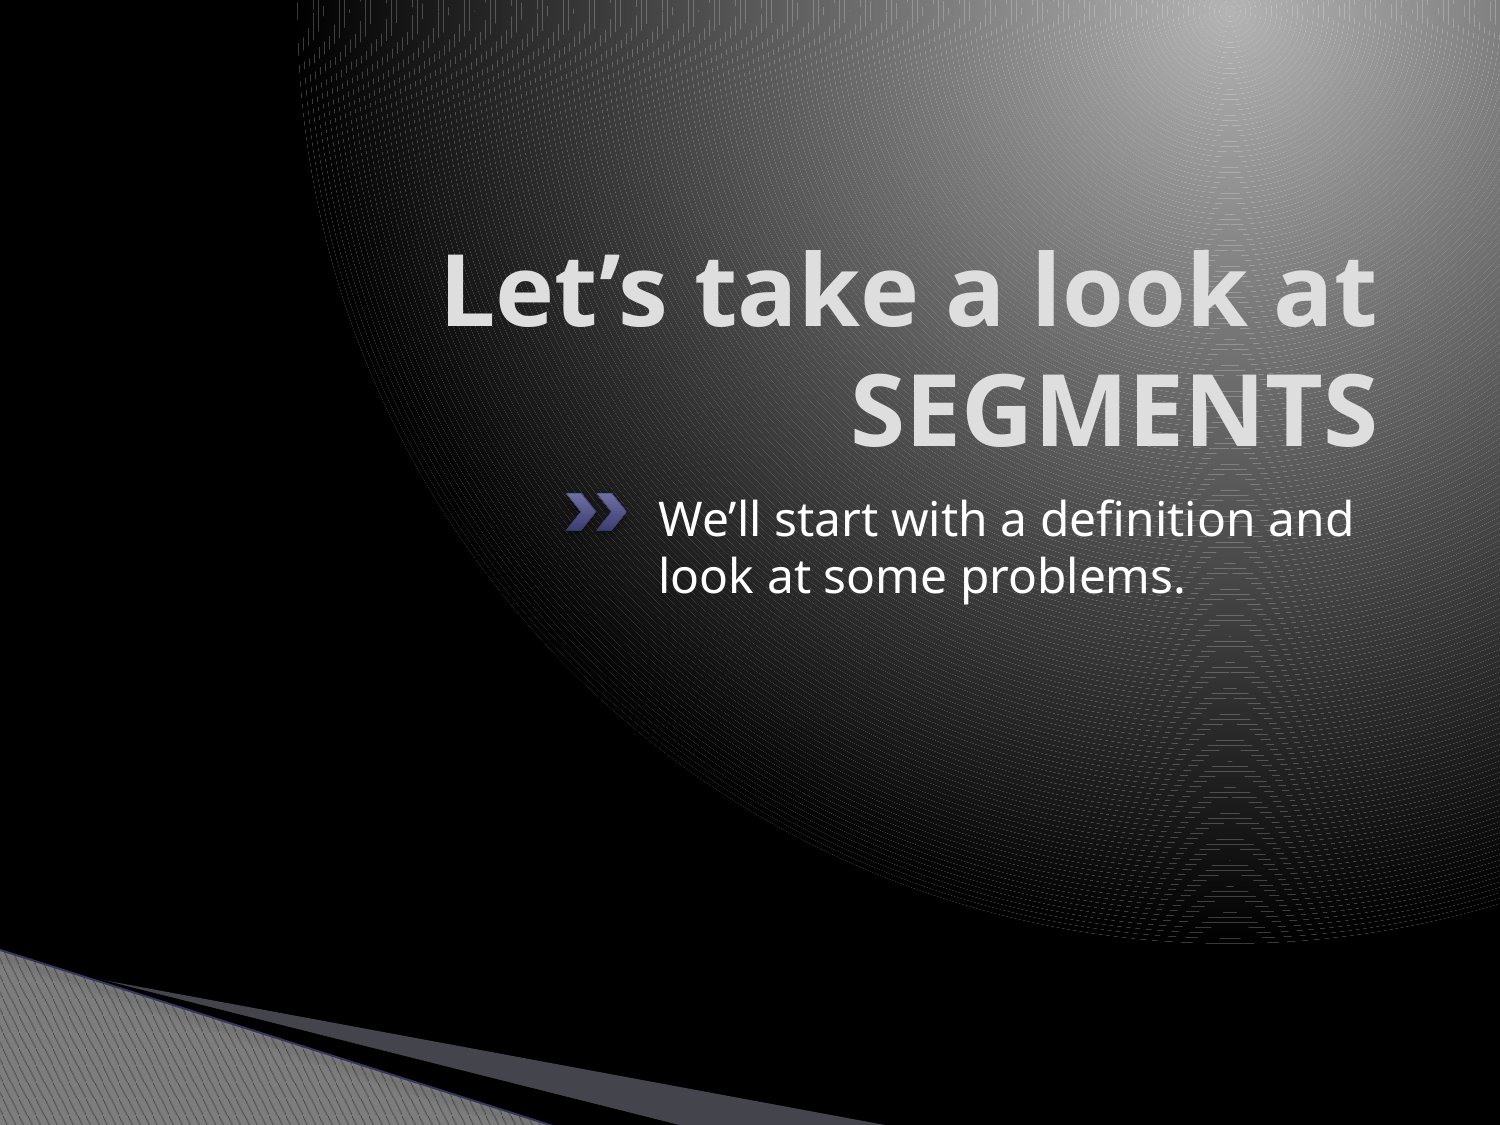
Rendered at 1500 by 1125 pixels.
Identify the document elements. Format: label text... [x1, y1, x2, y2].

list We’ll start with a definition and look at some problems. [643, 480, 1394, 720]
title Let’s take a look at SEGMENTS [118, 173, 1394, 474]
picture [0, 952, 543, 1125]
